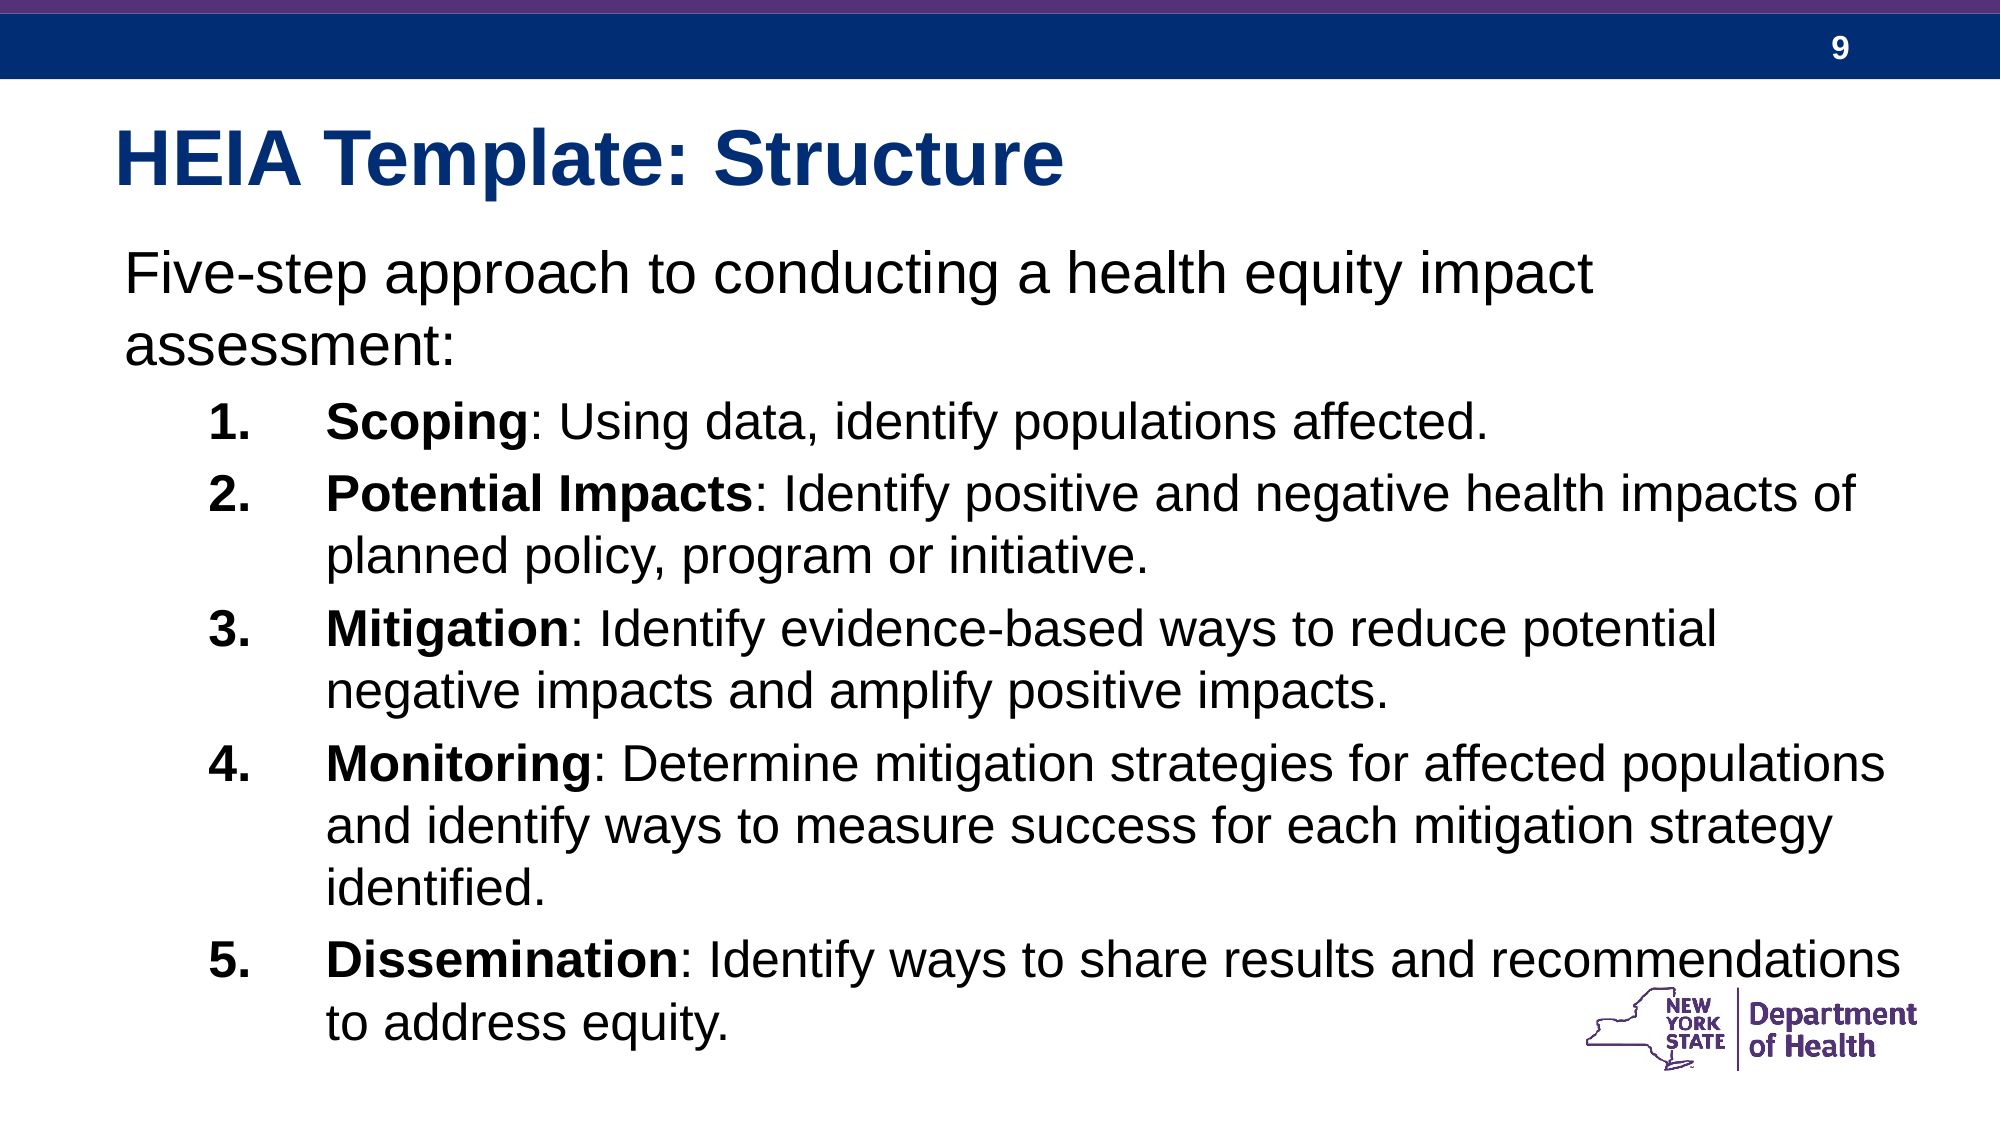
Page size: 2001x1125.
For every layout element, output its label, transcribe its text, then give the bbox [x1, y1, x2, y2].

title HEIA Template: Structure [99, 60, 1900, 248]
picture [1586, 1059, 1917, 1071]
list Five-step approach to conducting a health equity impact assessment: Scoping: Using data, identify populations affected. Potential Impacts: Identify positive and negative health impacts of planned policy, program or initiative. Mitigation: Identify evidence-based ways to reduce potential negative impacts and amplify positive impacts. Monitoring: Determine mitigation strategies for affected populations and identify ways to measure success for each mitigation strategy identified. Dissemination: Identify ways to share results and recommendations to address equity. [109, 227, 1941, 1059]
